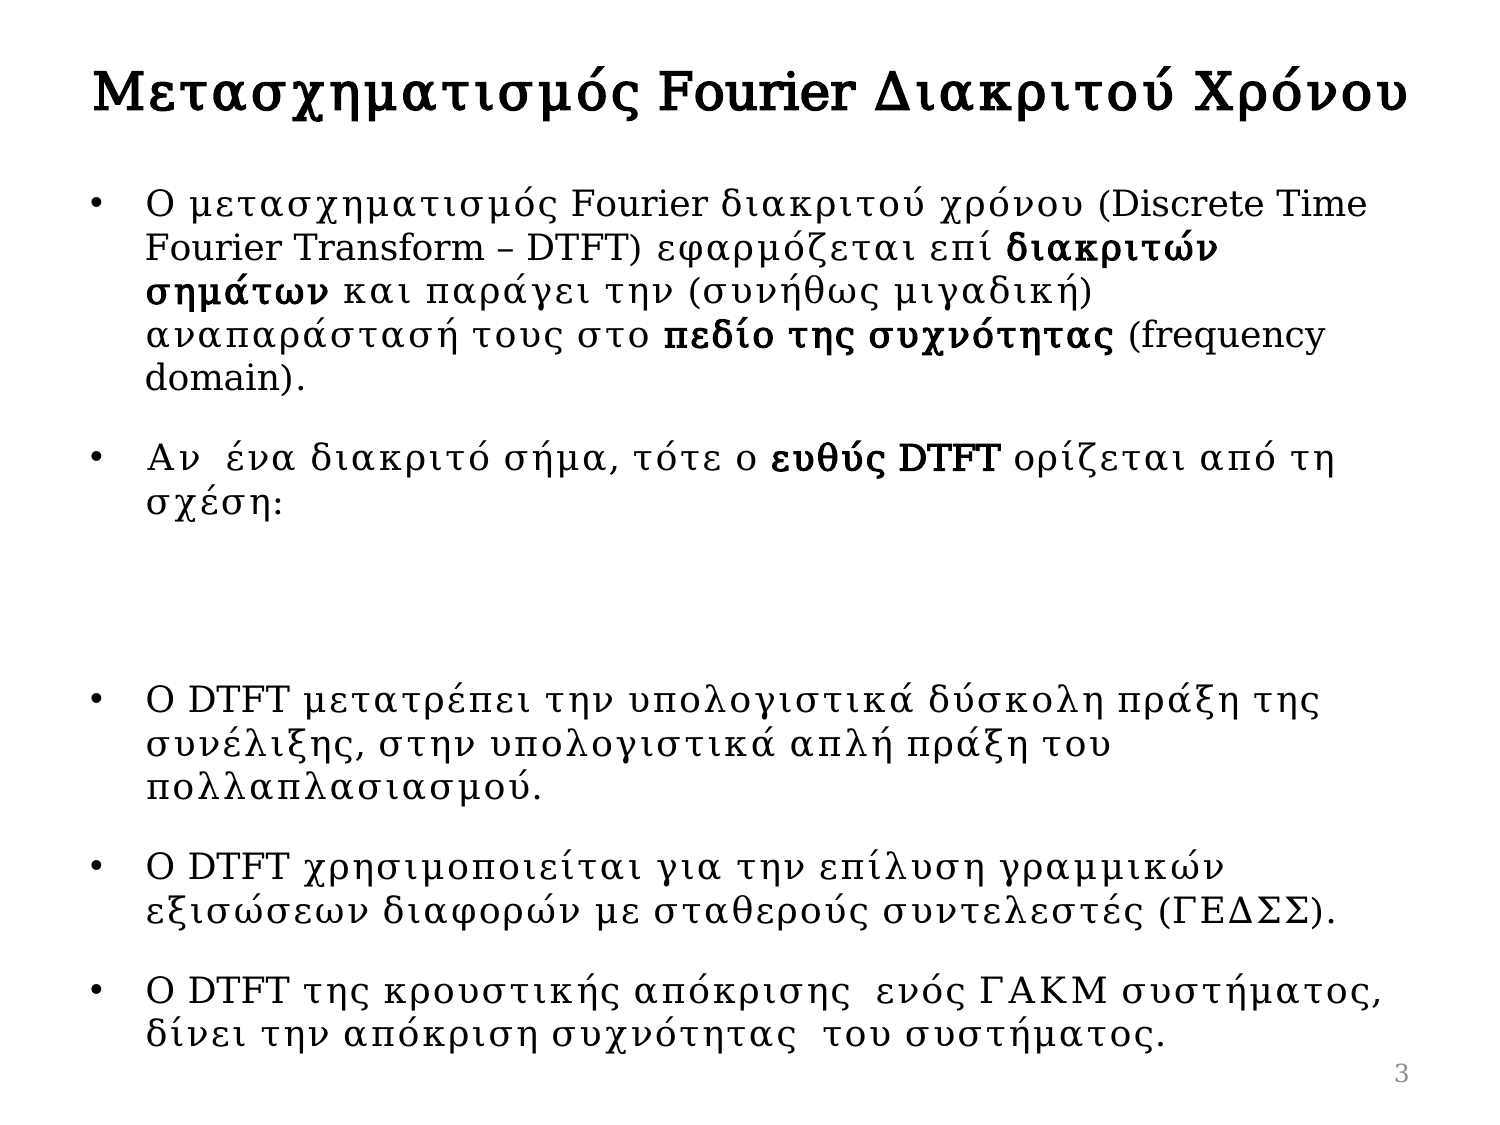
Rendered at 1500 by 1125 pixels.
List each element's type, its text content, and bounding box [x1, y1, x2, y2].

slide_number 3 [1222, 1042, 1425, 1103]
title Μετασχηματισμός Fourier Διακριτού Χρόνου [75, 19, 1425, 159]
